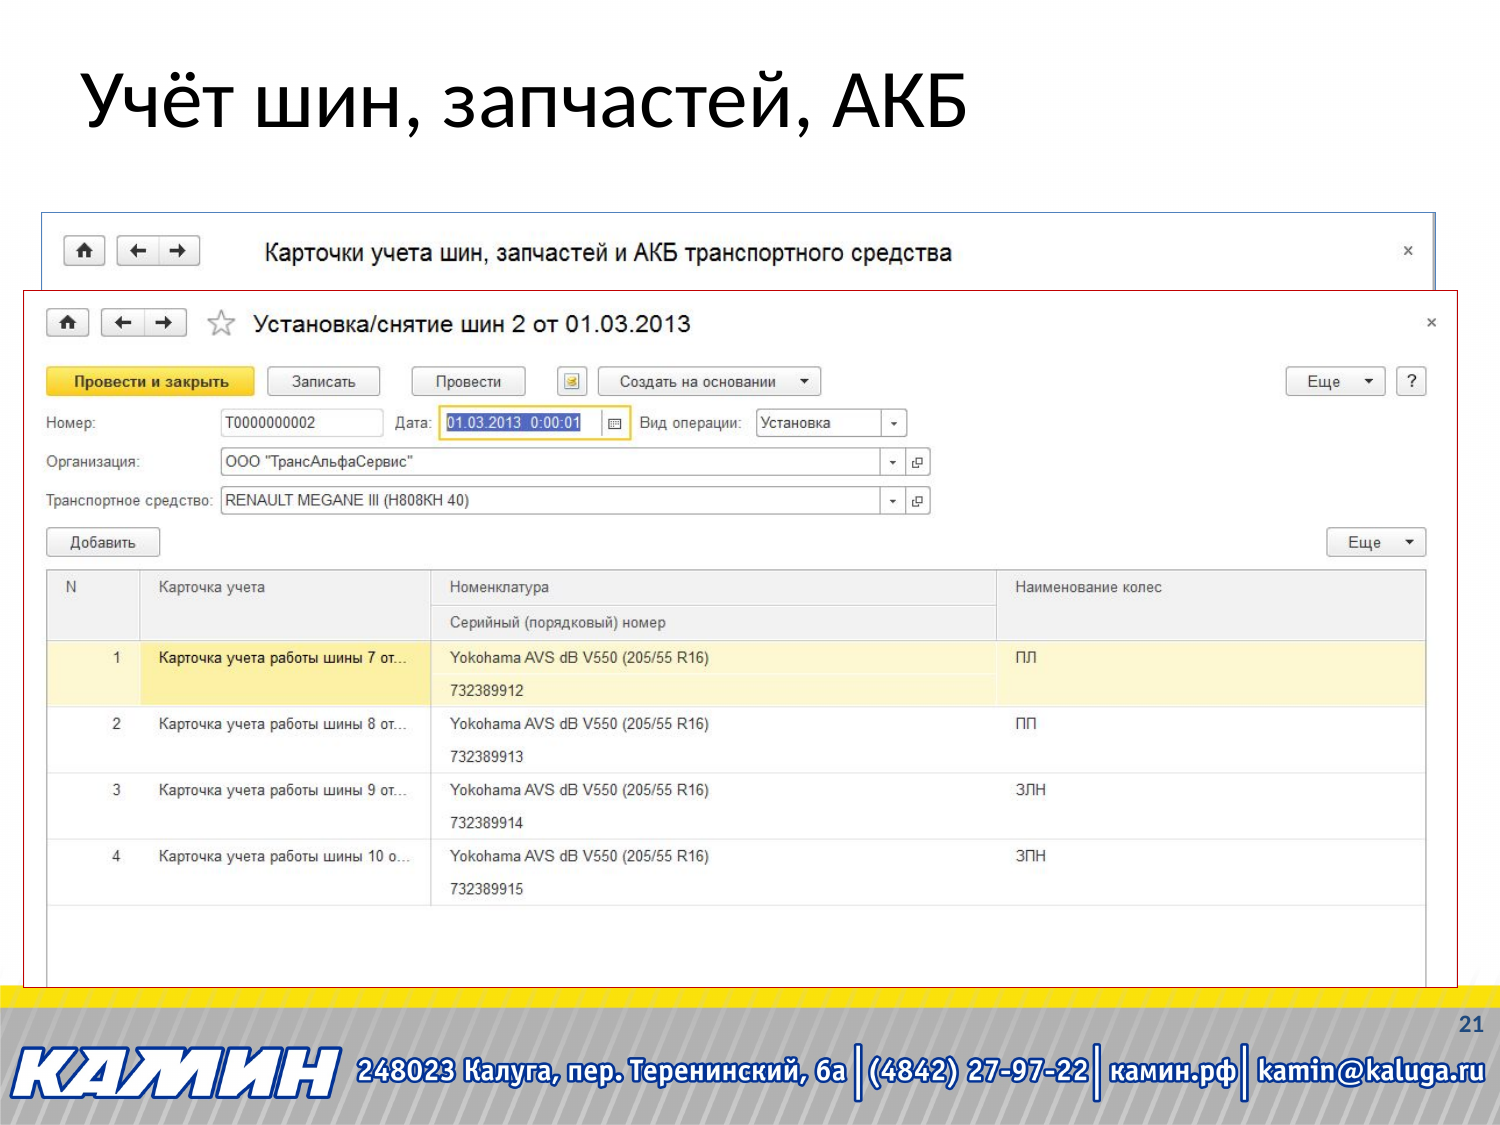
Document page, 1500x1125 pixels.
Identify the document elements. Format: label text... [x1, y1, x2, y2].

picture [0, 0, 1500, 1125]
slide_number 21 [1149, 992, 1500, 1053]
title Учёт шин, запчастей, АКБ [64, 0, 1392, 188]
